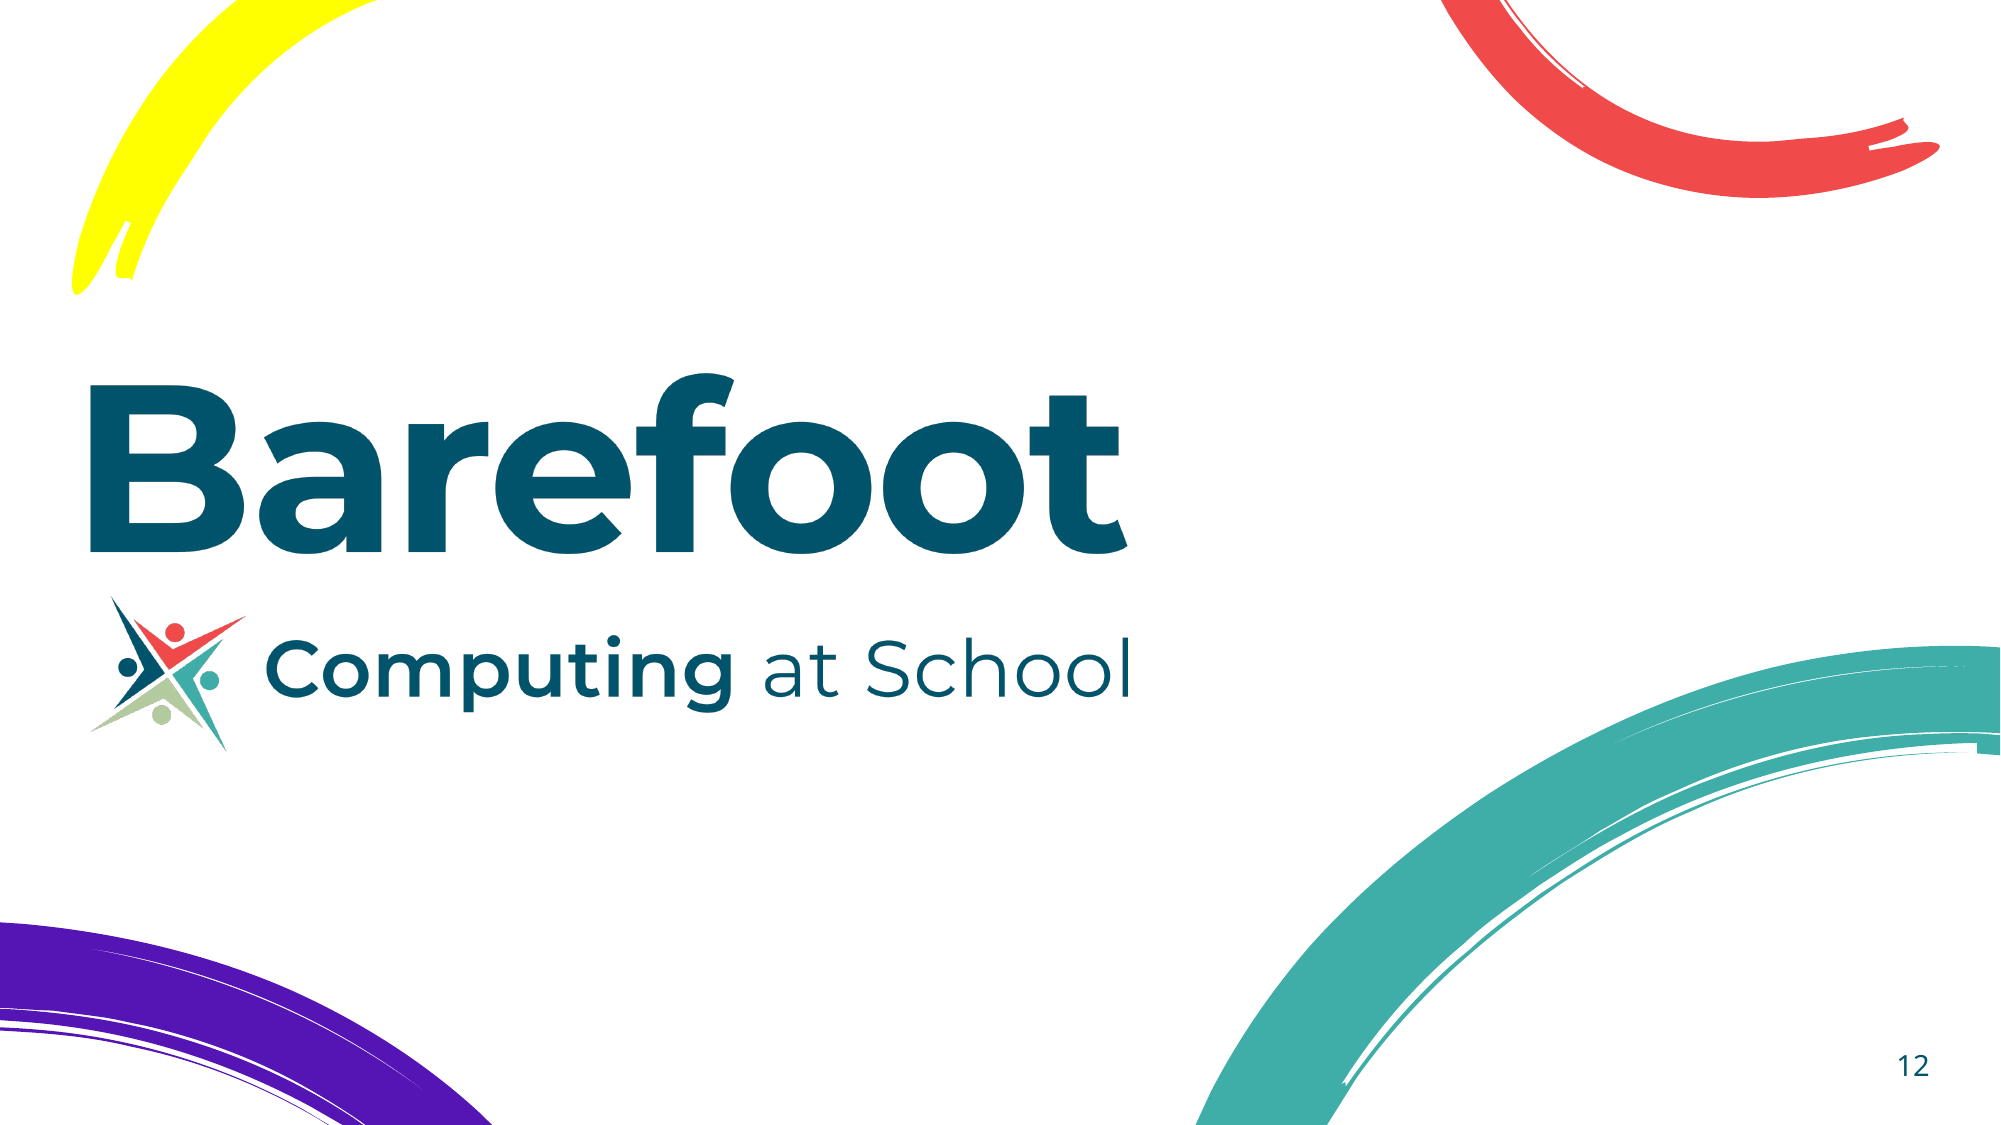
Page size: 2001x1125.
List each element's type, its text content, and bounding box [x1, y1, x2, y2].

picture [130, 415, 196, 453]
slide_number 12 [1673, 1037, 1945, 1097]
picture [90, 373, 1128, 752]
picture [130, 482, 205, 523]
